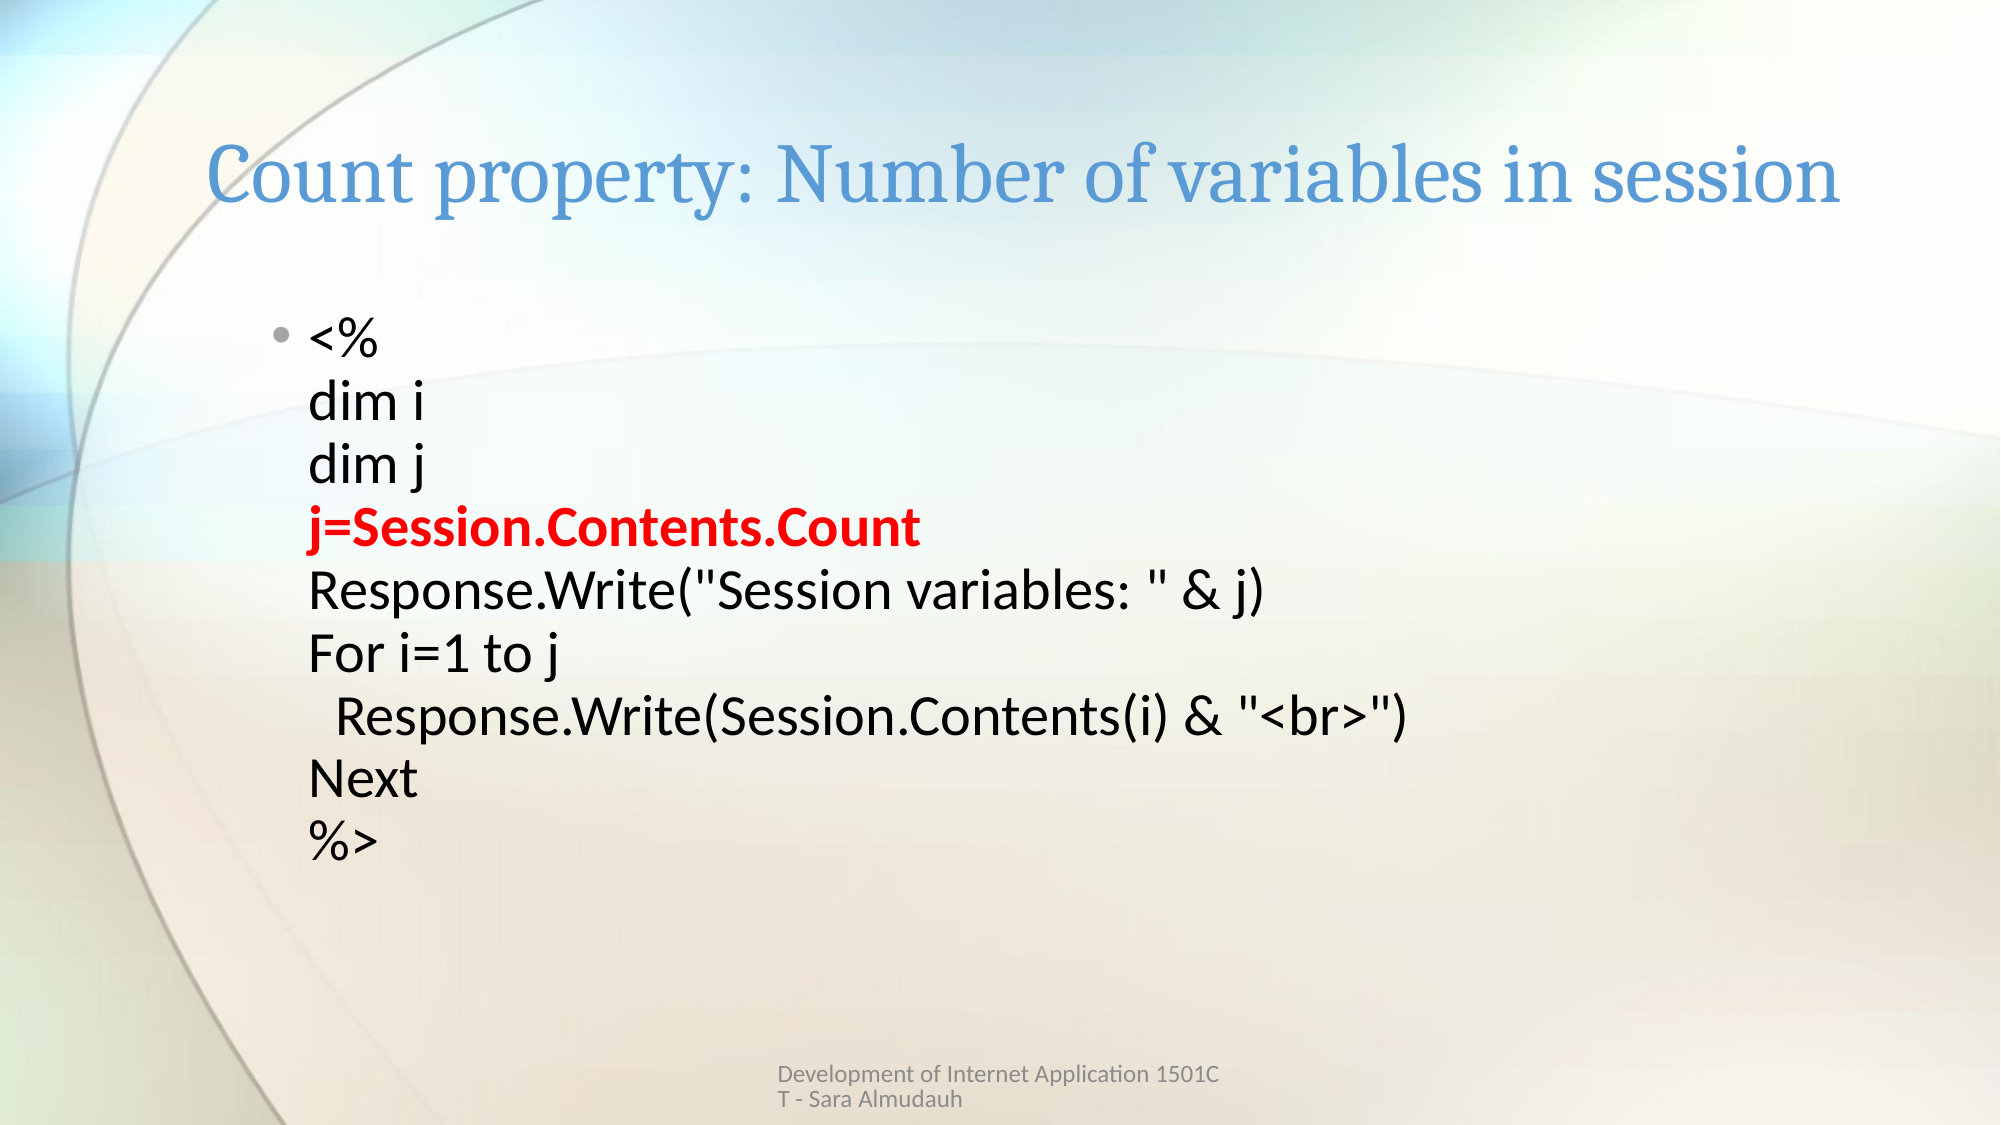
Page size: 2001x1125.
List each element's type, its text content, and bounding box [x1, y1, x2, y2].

list <% dim i dim j j=Session.Contents.Count Response.Write("Session variables: " & j) For i=1 to j Response.Write(Session.Contents(i) & "<br>") Next %> [256, 299, 1863, 1014]
title Count property: Number of variables in session [192, 59, 1863, 278]
picture [0, 0, 2001, 1125]
footer Development of Internet Application 1501CT - Sara Almudauh [762, 1042, 1238, 1103]
